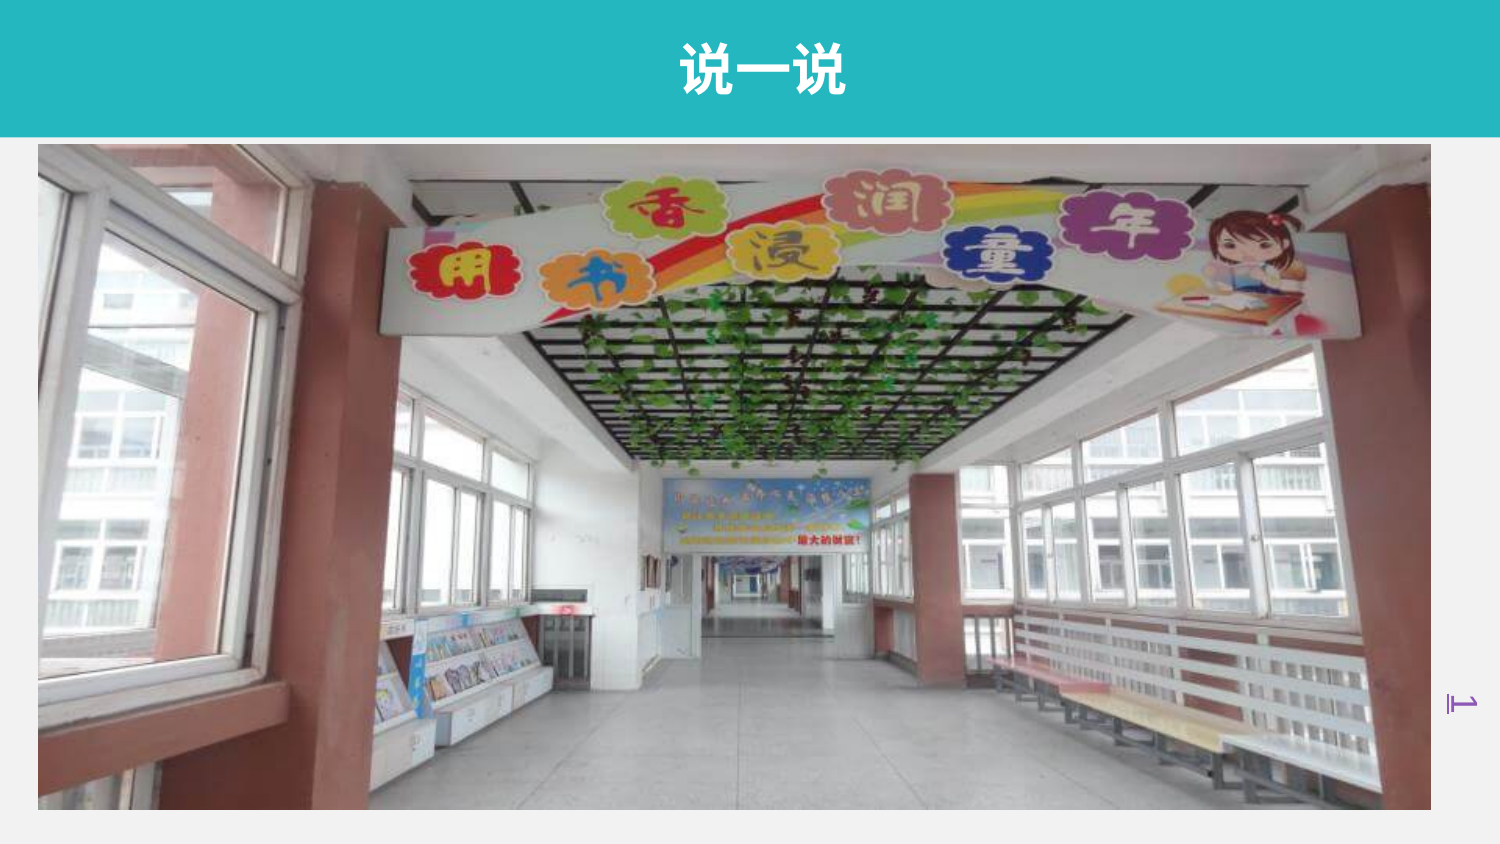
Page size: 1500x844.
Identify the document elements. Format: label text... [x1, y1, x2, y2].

text_box 说一说 [428, 28, 1072, 108]
text_box 1 [1431, 687, 1500, 779]
text_box [0, 0, 1500, 138]
picture [38, 144, 1431, 810]
